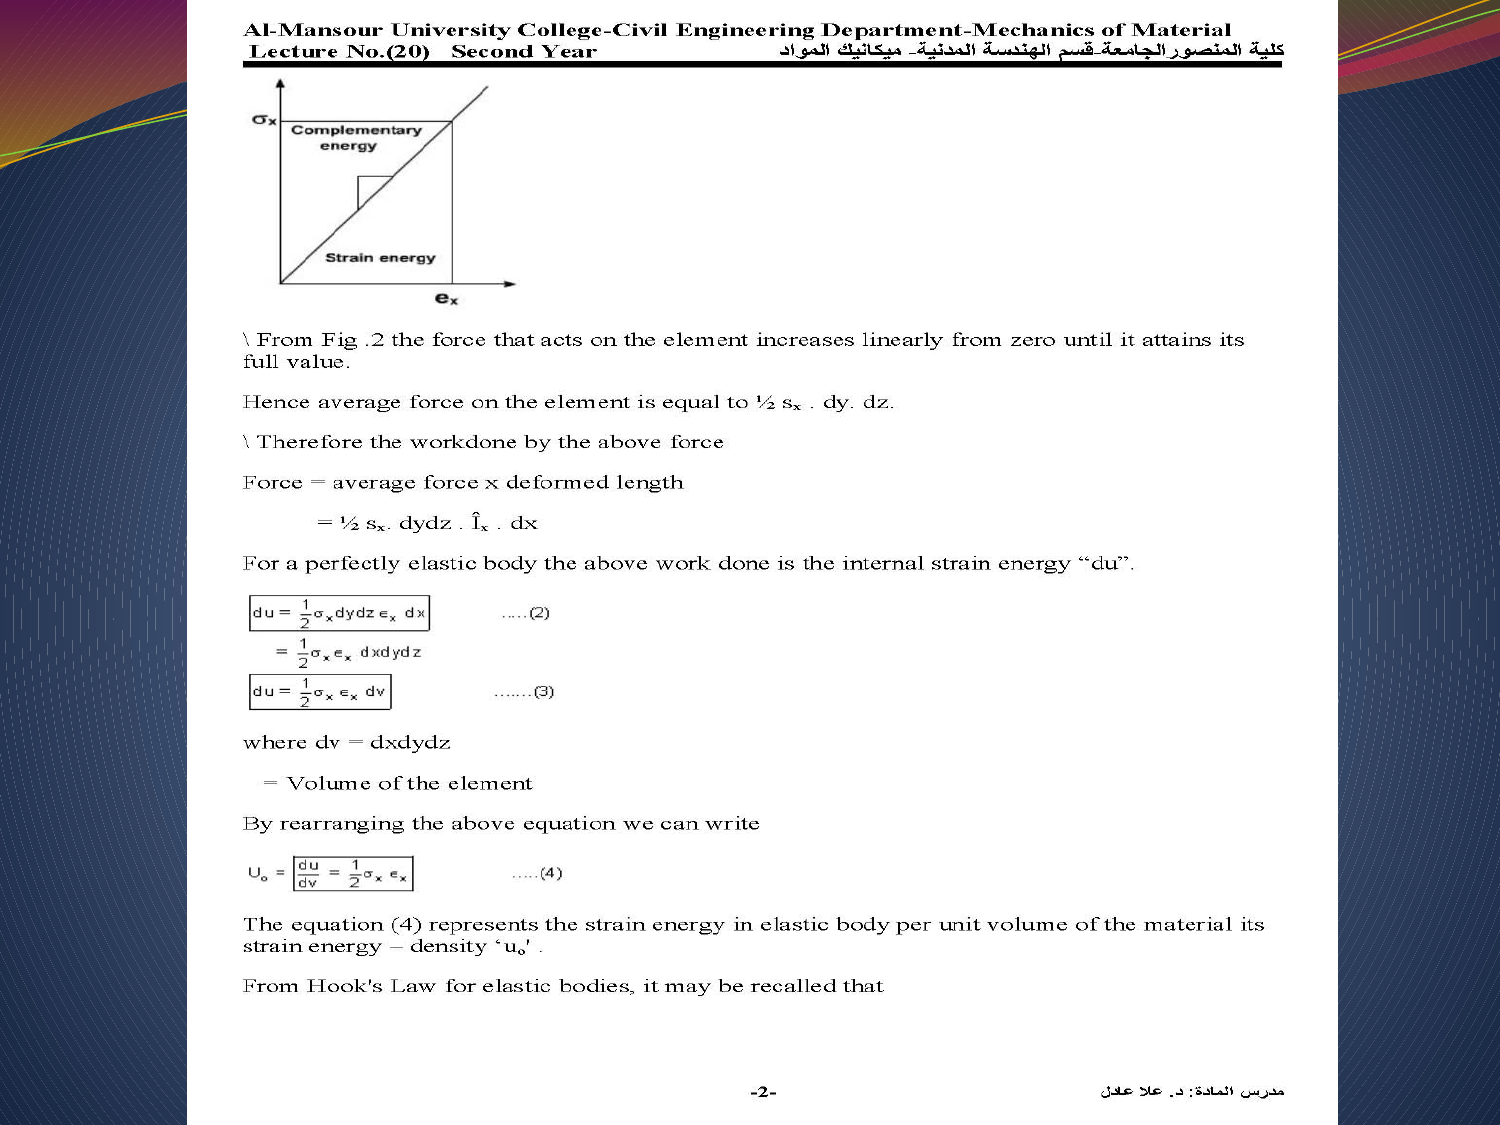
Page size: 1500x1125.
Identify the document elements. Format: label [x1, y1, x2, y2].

picture [187, 0, 1338, 1125]
